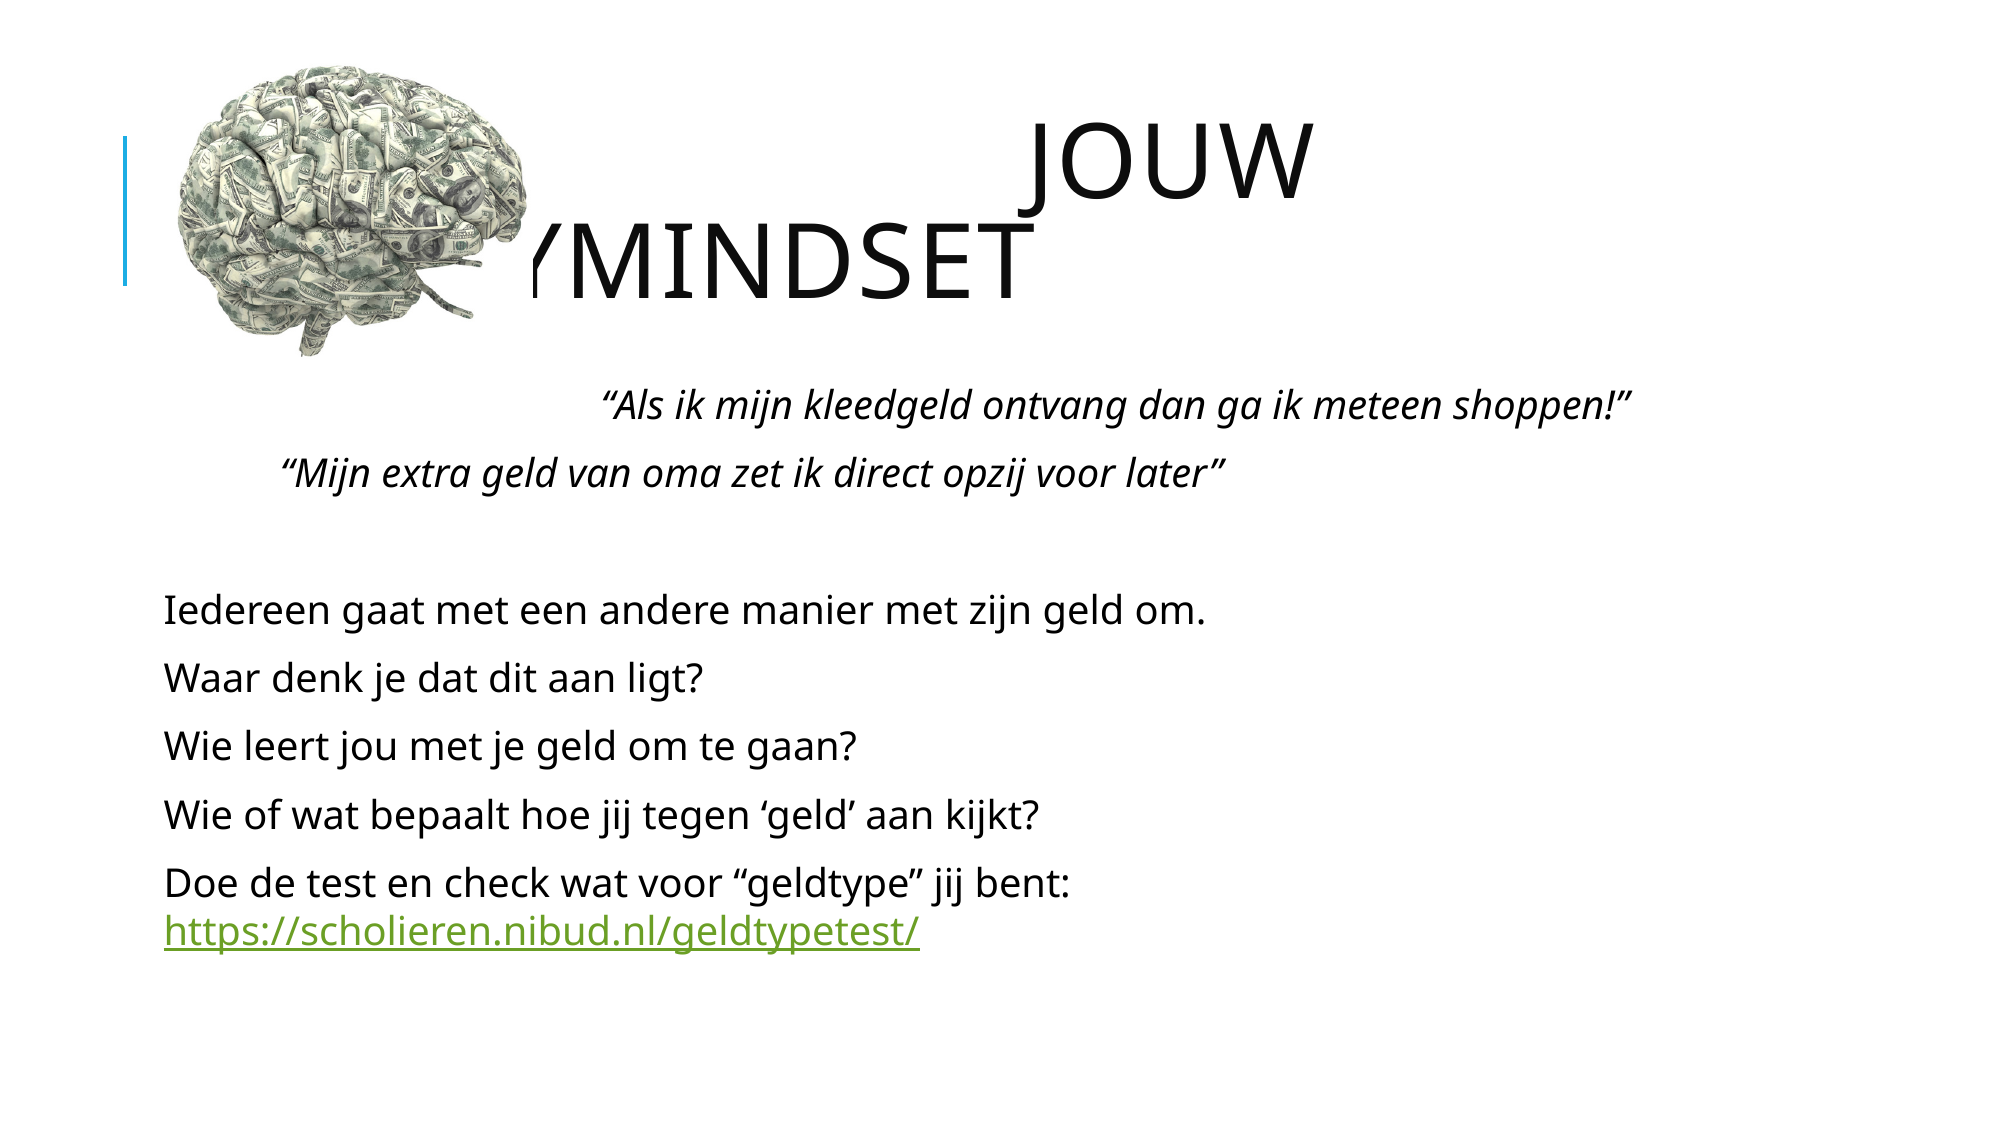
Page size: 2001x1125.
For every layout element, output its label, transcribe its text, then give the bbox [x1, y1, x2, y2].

list “Als ik mijn kleedgeld ontvang dan ga ik meteen shoppen!” “Mijn extra geld van oma zet ik direct opzij voor later” Iedereen gaat met een andere manier met zijn geld om. Waar denk je dat dit aan ligt? Wie leert jou met je geld om te gaan? Wie of wat bepaalt hoe jij tegen ‘geld’ aan kijkt? Doe de test en check wat voor “geldtype” jij bent: https://scholieren.nibud.nl/geldtypetest/ [141, 377, 1717, 966]
picture [172, 25, 533, 402]
title Jouw Moneymindset [540, 96, 1763, 342]
